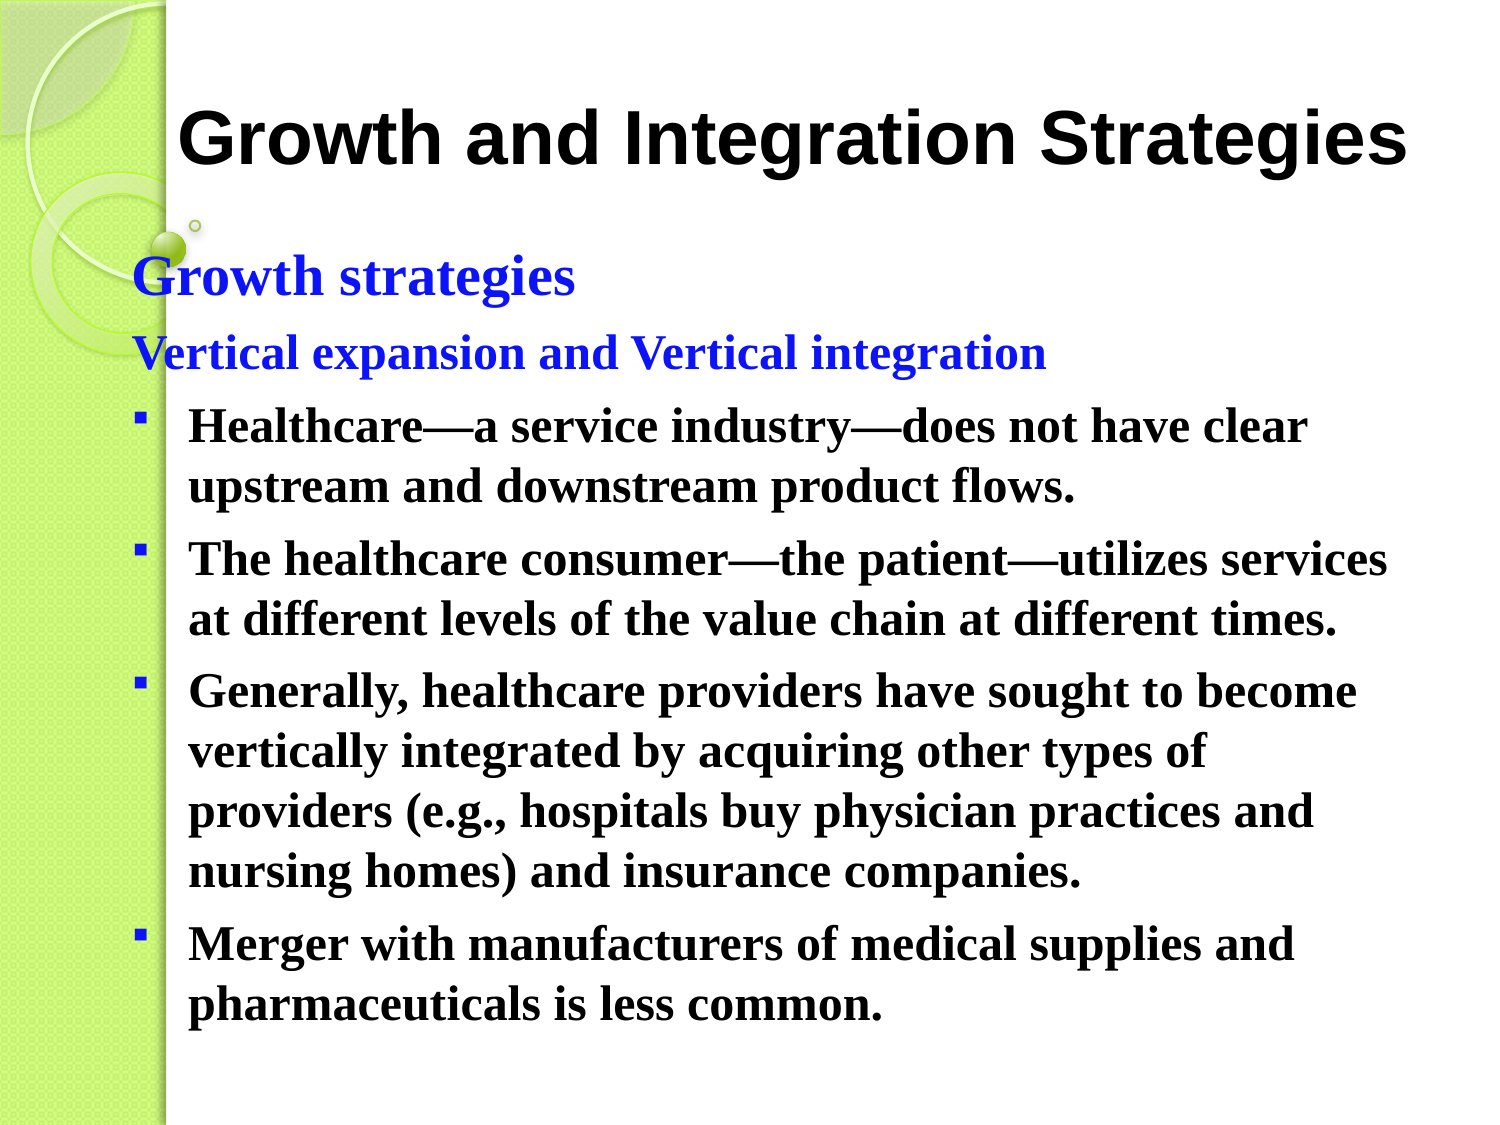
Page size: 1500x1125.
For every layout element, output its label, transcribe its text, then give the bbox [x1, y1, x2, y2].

subtitle Growth strategies Vertical expansion and Vertical integration Healthcare—a service industry—does not have clear upstream and downstream product flows. The healthcare consumer—the patient—utilizes services at different levels of the value chain at different times. Generally, healthcare providers have sought to become vertically integrated by acquiring other types of providers (e.g., hospitals buy physician practices and nursing homes) and insurance companies. Merger with manufacturers of medical supplies and pharmaceuticals is less common. [112, 237, 1438, 1075]
title Growth and Integration Strategies [162, 59, 1450, 188]
